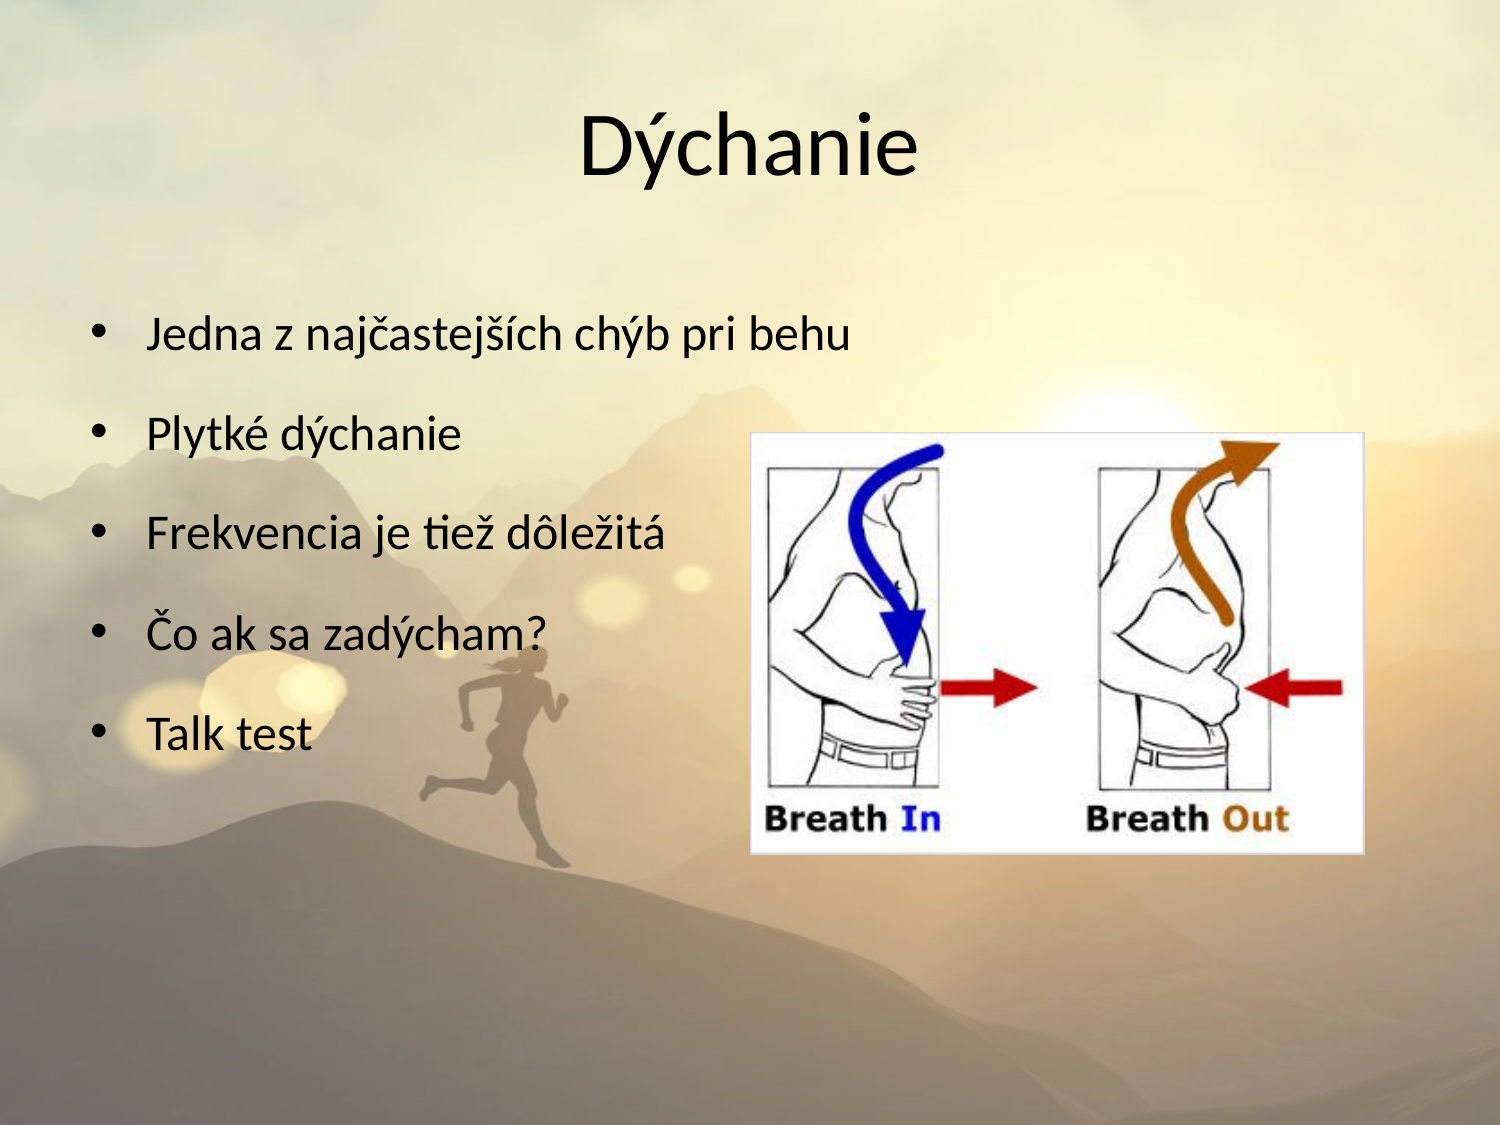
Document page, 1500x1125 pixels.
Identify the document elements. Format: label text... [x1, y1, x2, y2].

title Dýchanie [75, 45, 1425, 233]
picture [749, 432, 1365, 856]
list Jedna z najčastejších chýb pri behu Plytké dýchanie Frekvencia je tiež dôležitá Čo ak sa zadýcham? Talk test [75, 262, 1425, 1005]
